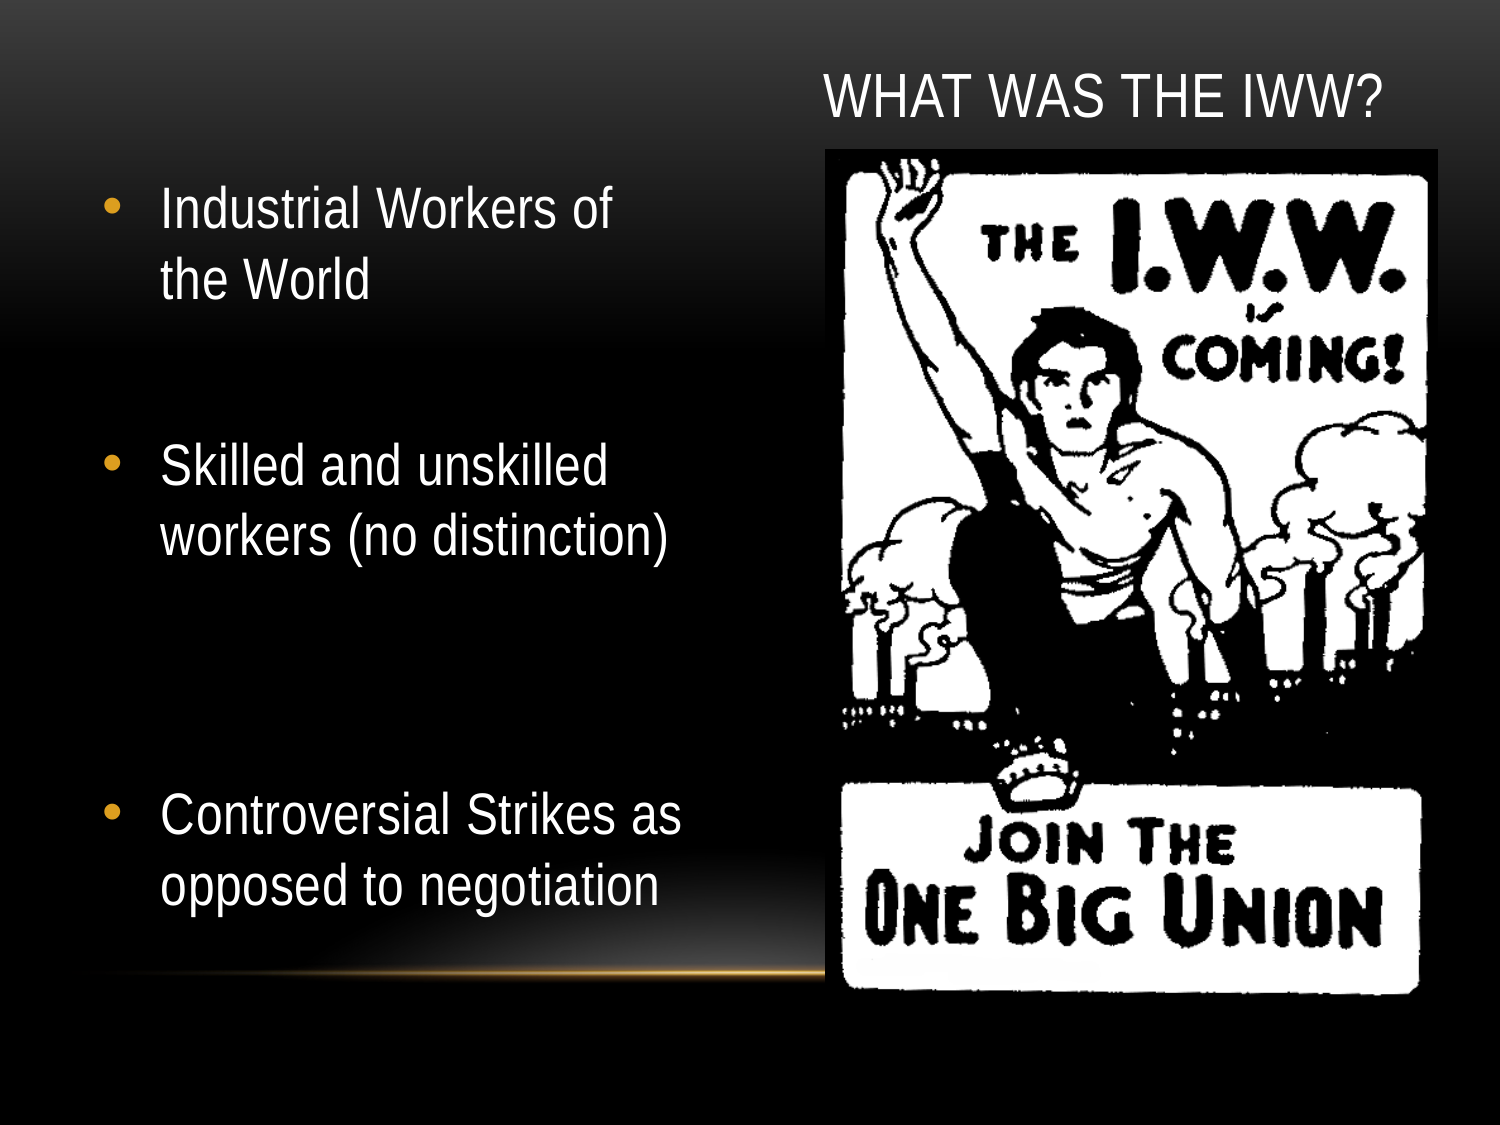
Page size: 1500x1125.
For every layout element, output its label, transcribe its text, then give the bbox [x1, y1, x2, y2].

title What Was the IWW? [99, 0, 1400, 138]
picture [0, 0, 1500, 1125]
list Industrial Workers of the World Skilled and unskilled workers (no distinction) Controversial Strikes as opposed to negotiation [87, 162, 713, 938]
